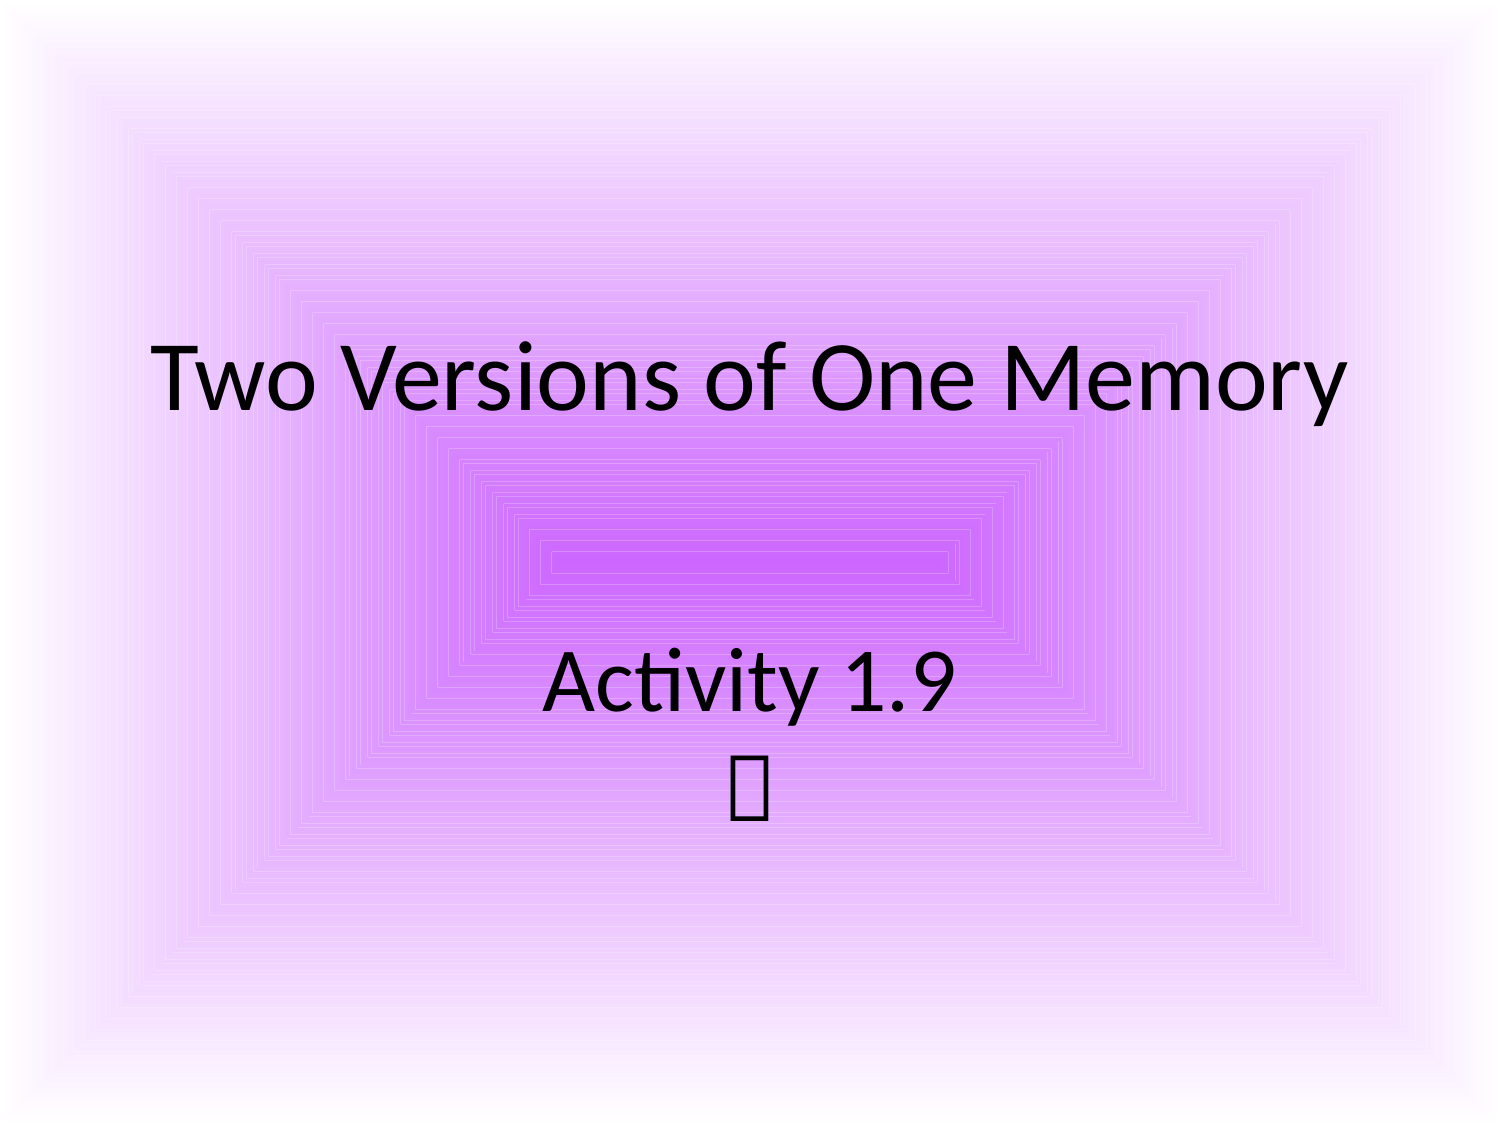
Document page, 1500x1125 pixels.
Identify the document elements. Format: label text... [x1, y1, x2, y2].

title Two Versions of One Memory [112, 249, 1388, 492]
text_box Activity 1.9  [112, 608, 1388, 850]
